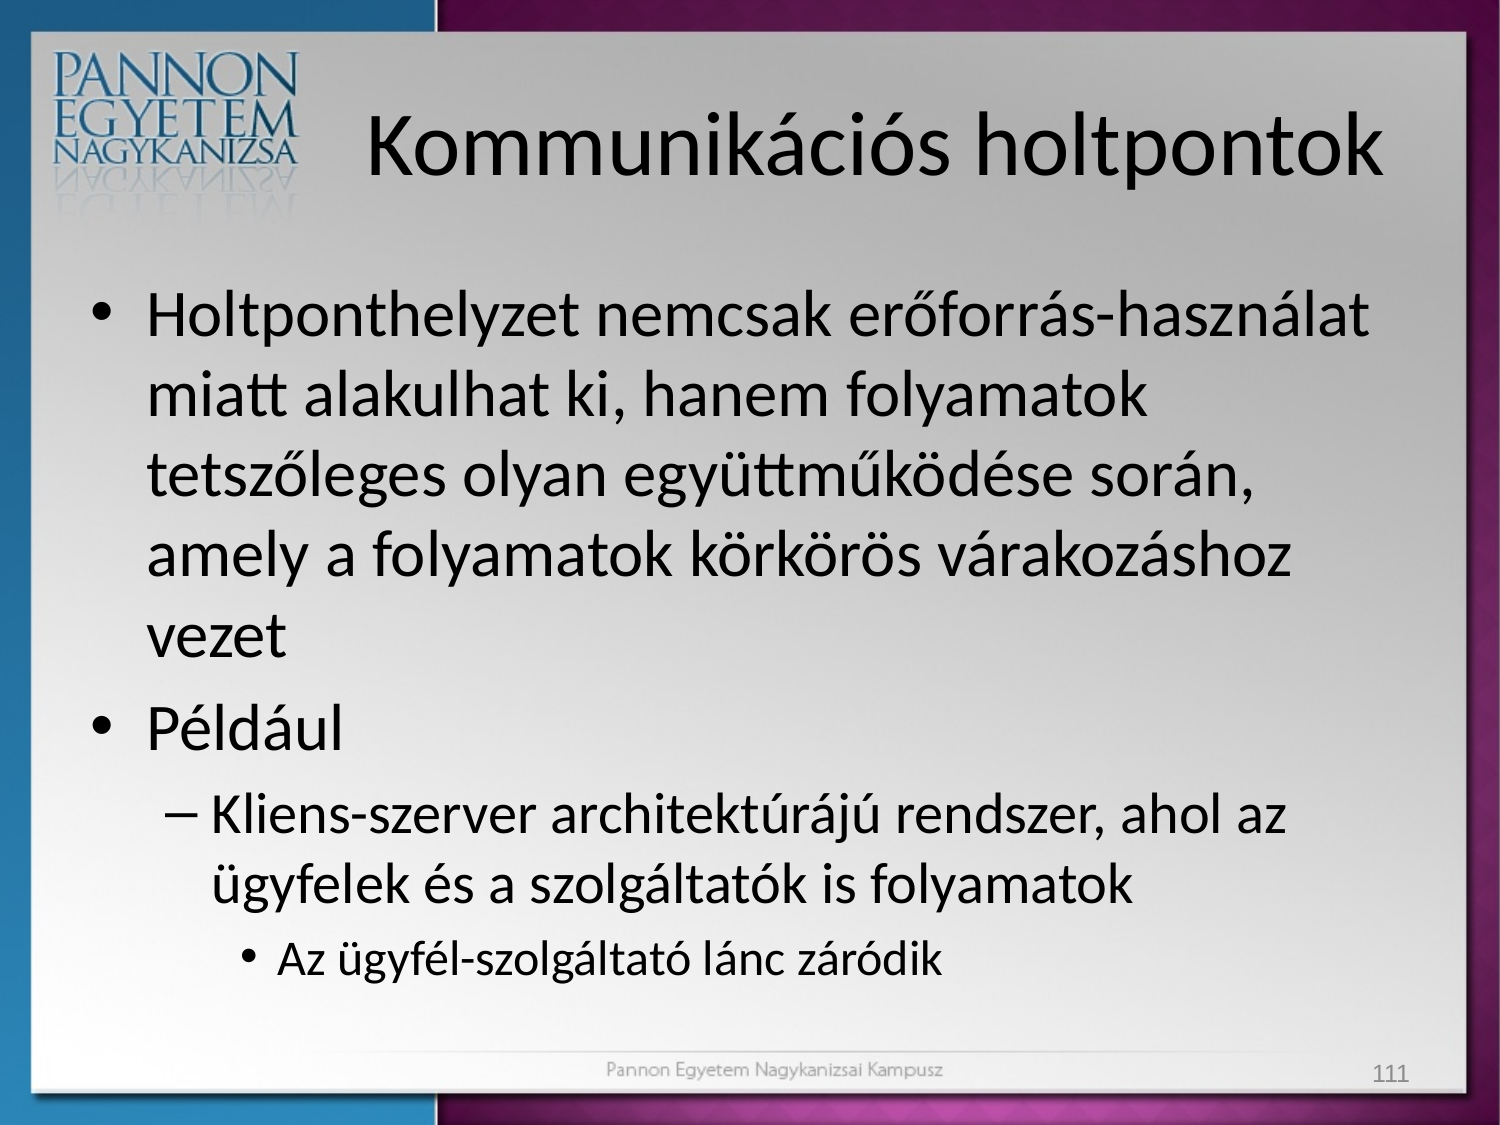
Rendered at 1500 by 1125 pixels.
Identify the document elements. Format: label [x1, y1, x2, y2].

picture [0, 0, 1500, 1125]
slide_number [1074, 1042, 1425, 1103]
title [328, 45, 1425, 233]
list [75, 262, 1425, 1038]
